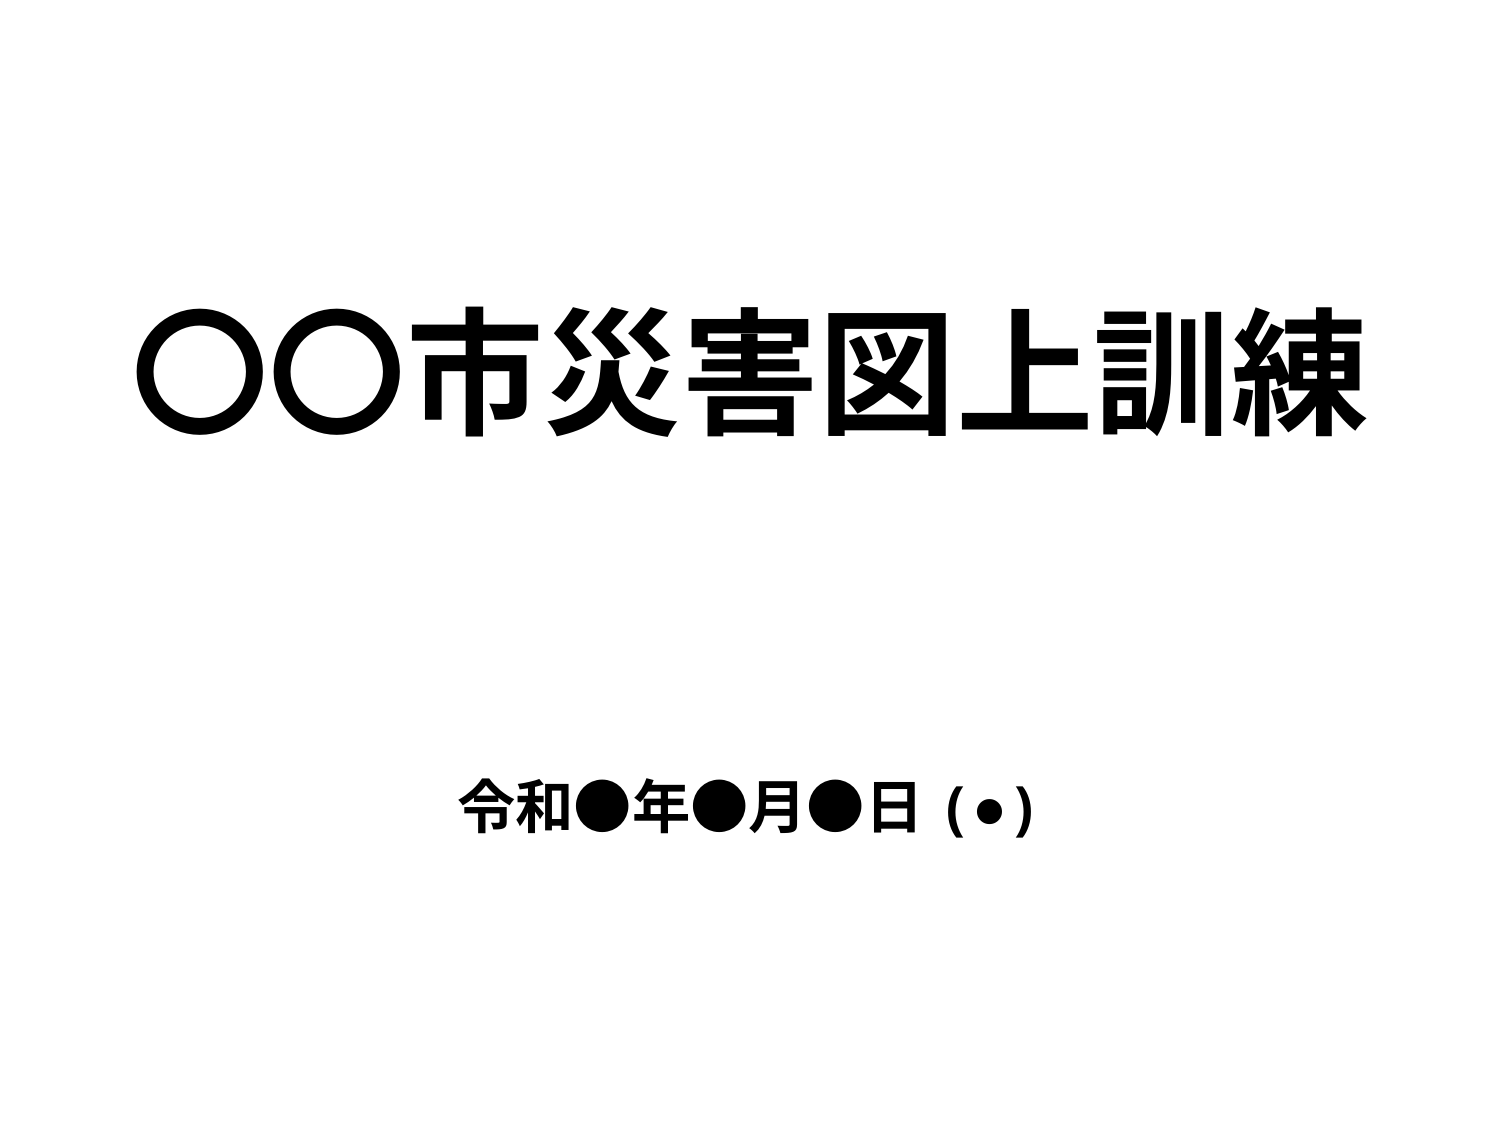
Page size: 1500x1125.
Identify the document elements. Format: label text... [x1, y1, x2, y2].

text_box 〇〇市災害図上訓練 [0, 101, 1500, 563]
text_box 令和●年●月●日(●) [188, 763, 1311, 858]
